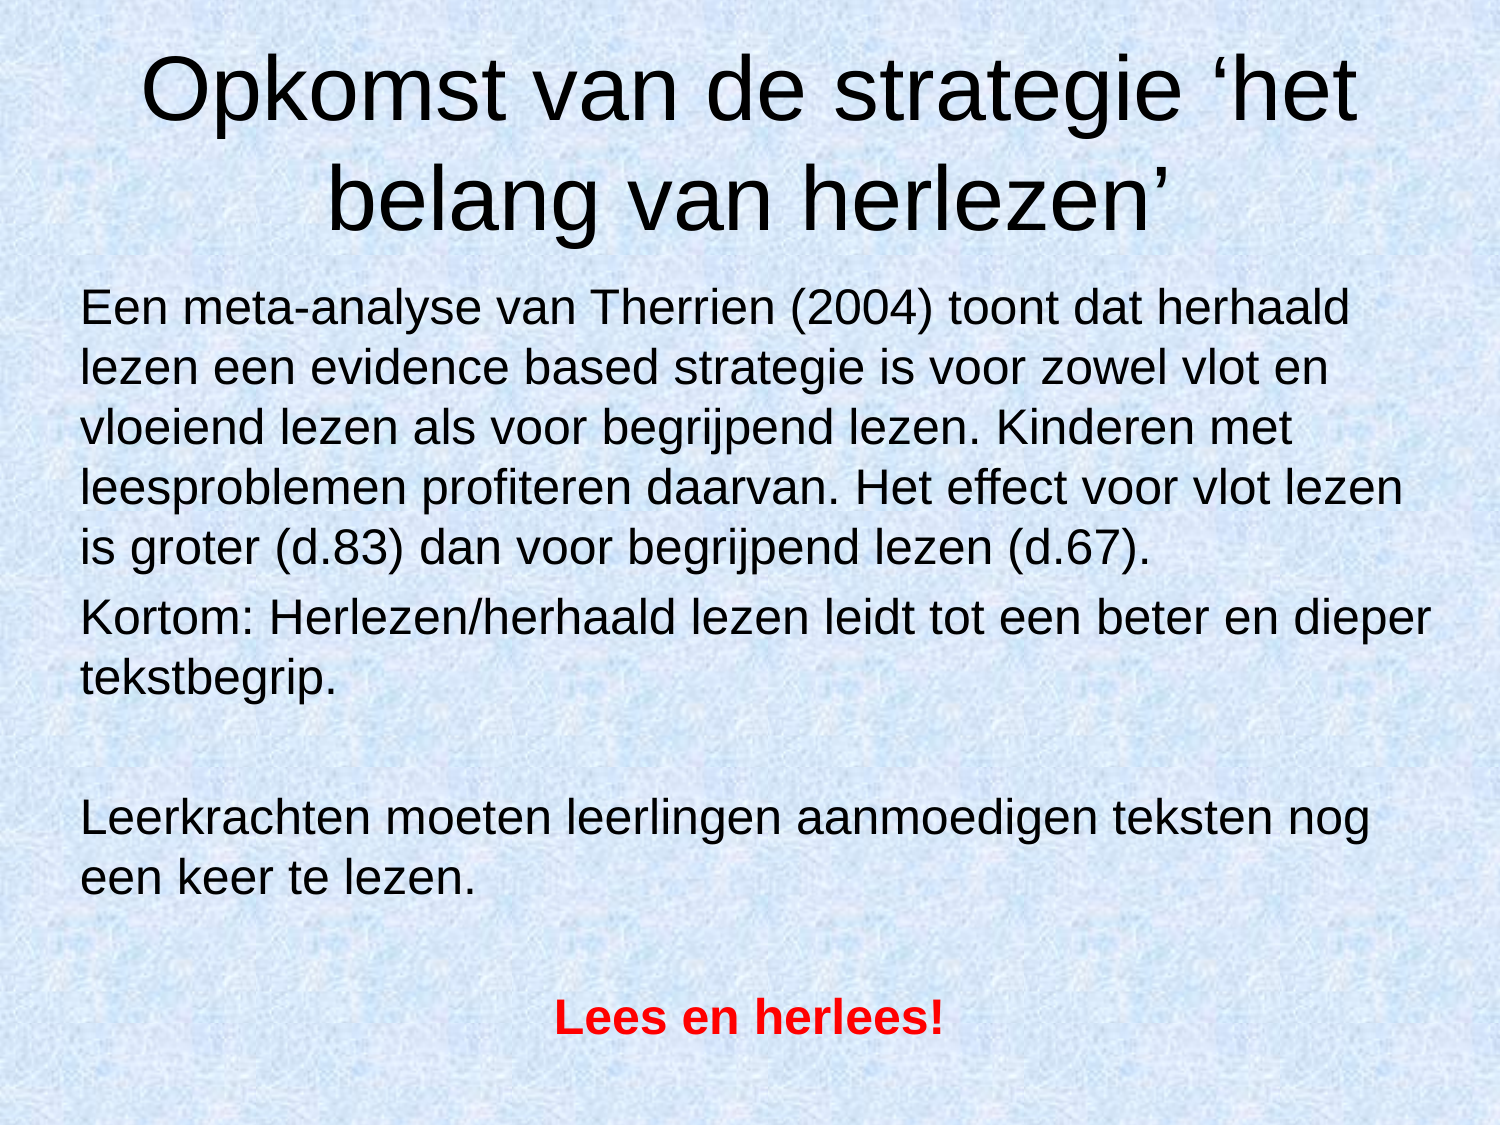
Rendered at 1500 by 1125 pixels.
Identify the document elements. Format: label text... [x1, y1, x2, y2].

list Een meta-analyse van Therrien (2004) toont dat herhaald lezen een evidence based strategie is voor zowel vlot en vloeiend lezen als voor begrijpend lezen. Kinderen met leesproblemen profiteren daarvan. Het effect voor vlot lezen is groter (d.83) dan voor begrijpend lezen (d.67). Kortom: Herlezen/herhaald lezen leidt tot een beter en dieper tekstbegrip. Leerkrachten moeten leerlingen aanmoedigen teksten nog een keer te lezen. Lees en herlees! [64, 267, 1449, 1010]
picture [0, 0, 1500, 1125]
title Opkomst van de strategie ‘het belang van herlezen’ [75, 45, 1425, 233]
